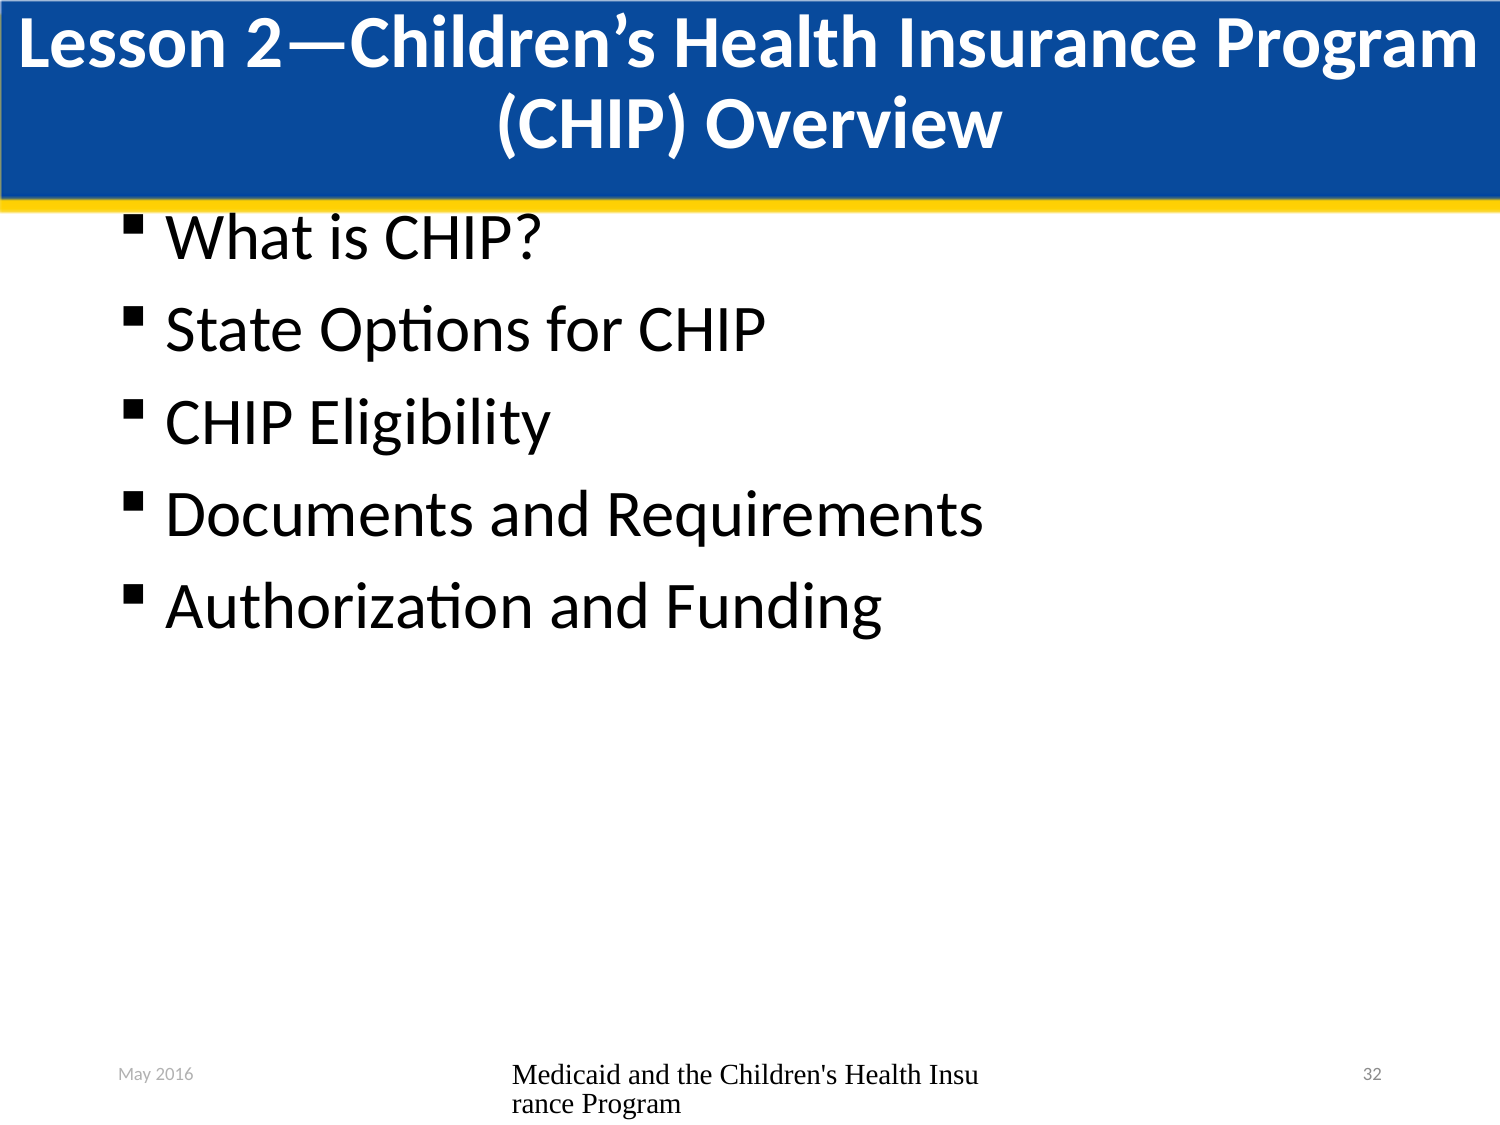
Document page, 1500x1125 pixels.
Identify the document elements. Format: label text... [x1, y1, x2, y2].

title Lesson 2—Children’s Health Insurance Program (CHIP) Overview [0, 1, 1500, 167]
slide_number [103, 1042, 441, 1103]
footer Medicaid and the Children's Health Insurance Program [496, 1042, 1004, 1103]
list What is CHIP? State Options for CHIP CHIP Eligibility Documents and Requirements Authorization and Funding [103, 184, 1397, 1014]
picture [0, 167, 1500, 1125]
slide_number 32 [1059, 1042, 1397, 1103]
